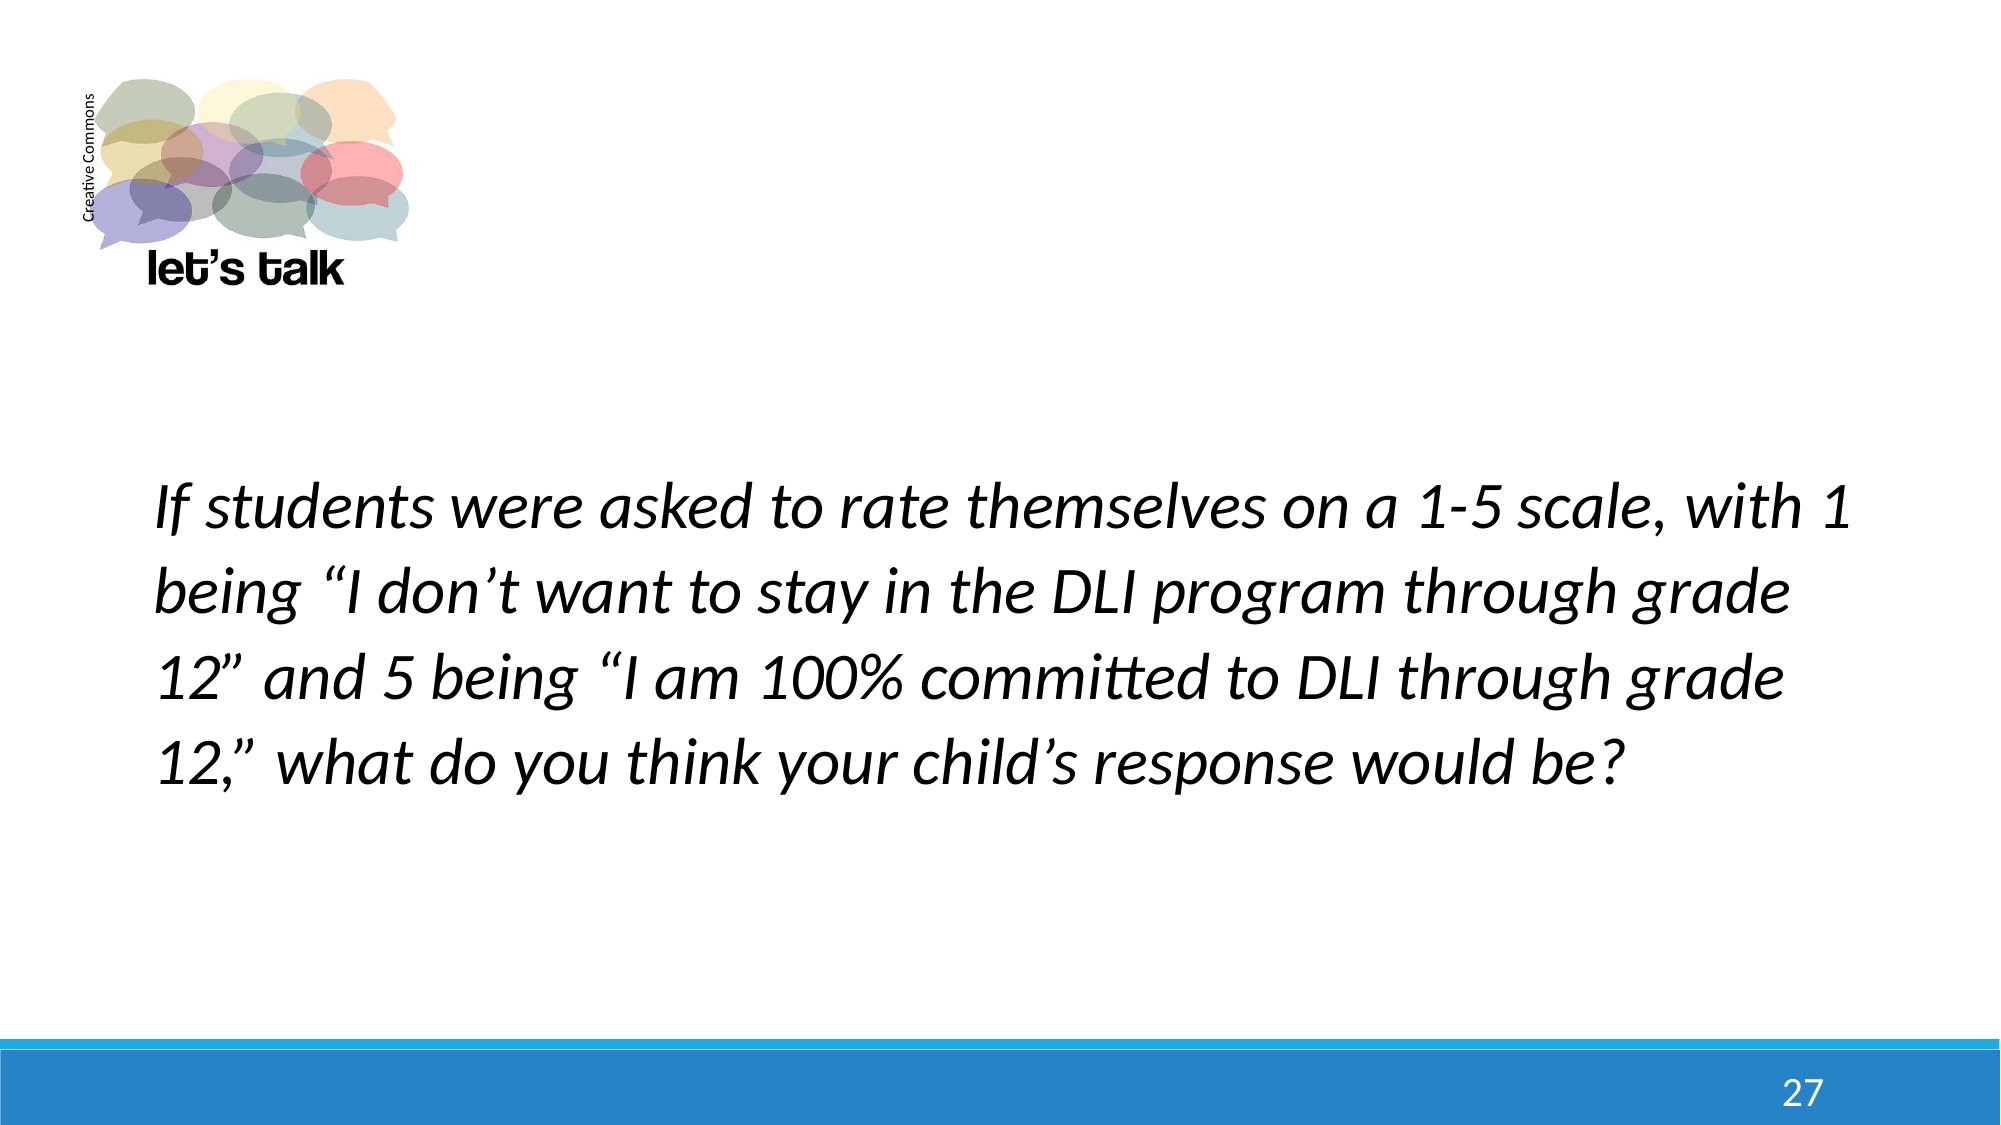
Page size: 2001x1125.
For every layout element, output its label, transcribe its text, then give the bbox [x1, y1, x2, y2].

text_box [69, 74, 417, 314]
text_box If students were asked to rate themselves on a 1-5 scale, with 1 being “I don’t want to stay in the DLI program through grade 12” and 5 being “I am 100% committed to DLI through grade 12,” what do you think your child’s response would be? [138, 448, 1909, 806]
slide_number 27 [1624, 1059, 1840, 1120]
